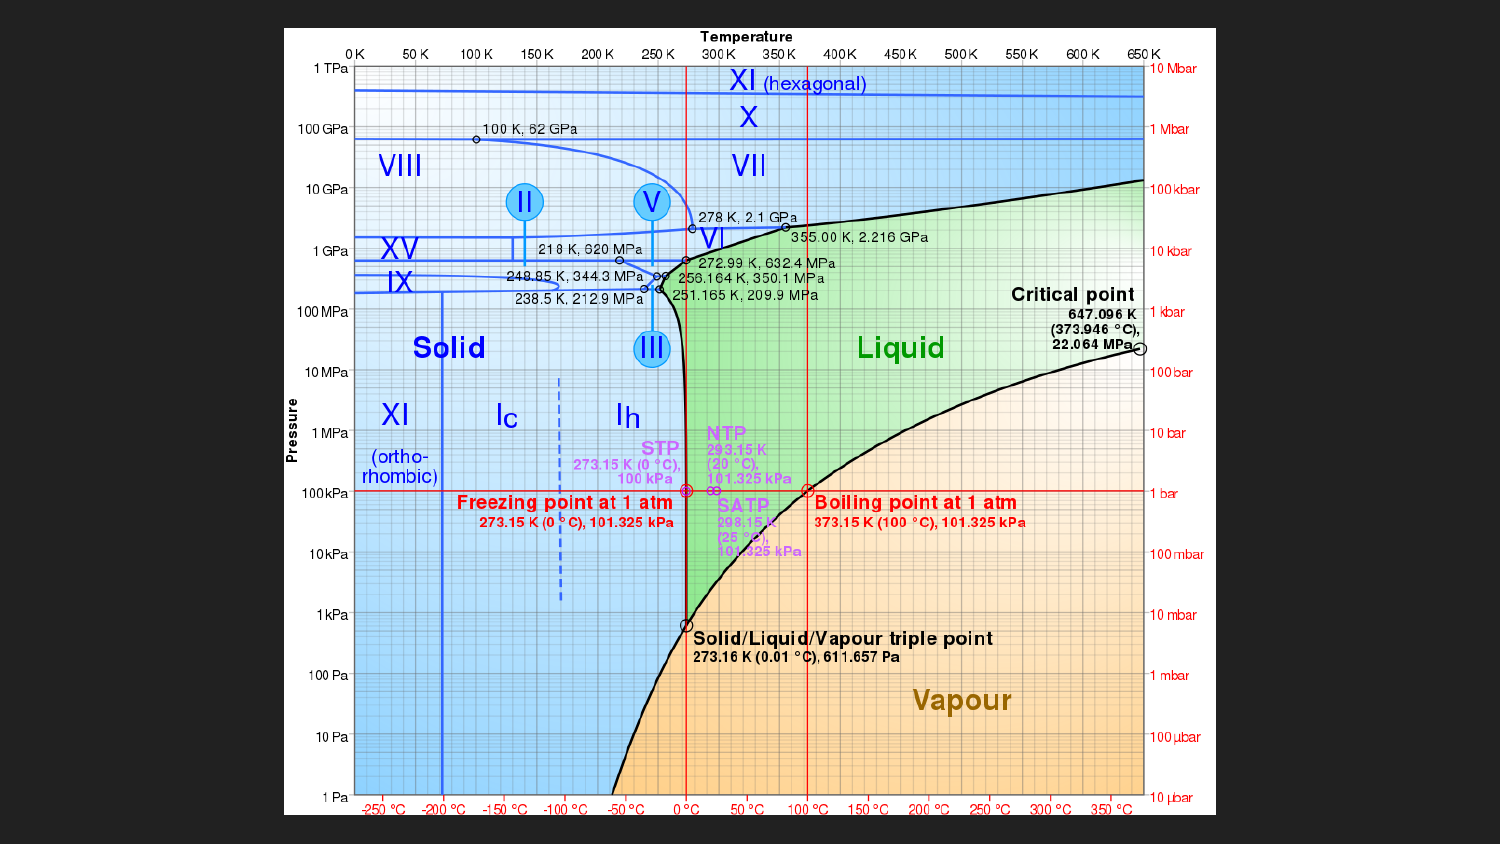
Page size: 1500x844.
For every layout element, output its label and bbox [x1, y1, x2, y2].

picture [283, 28, 1217, 816]
